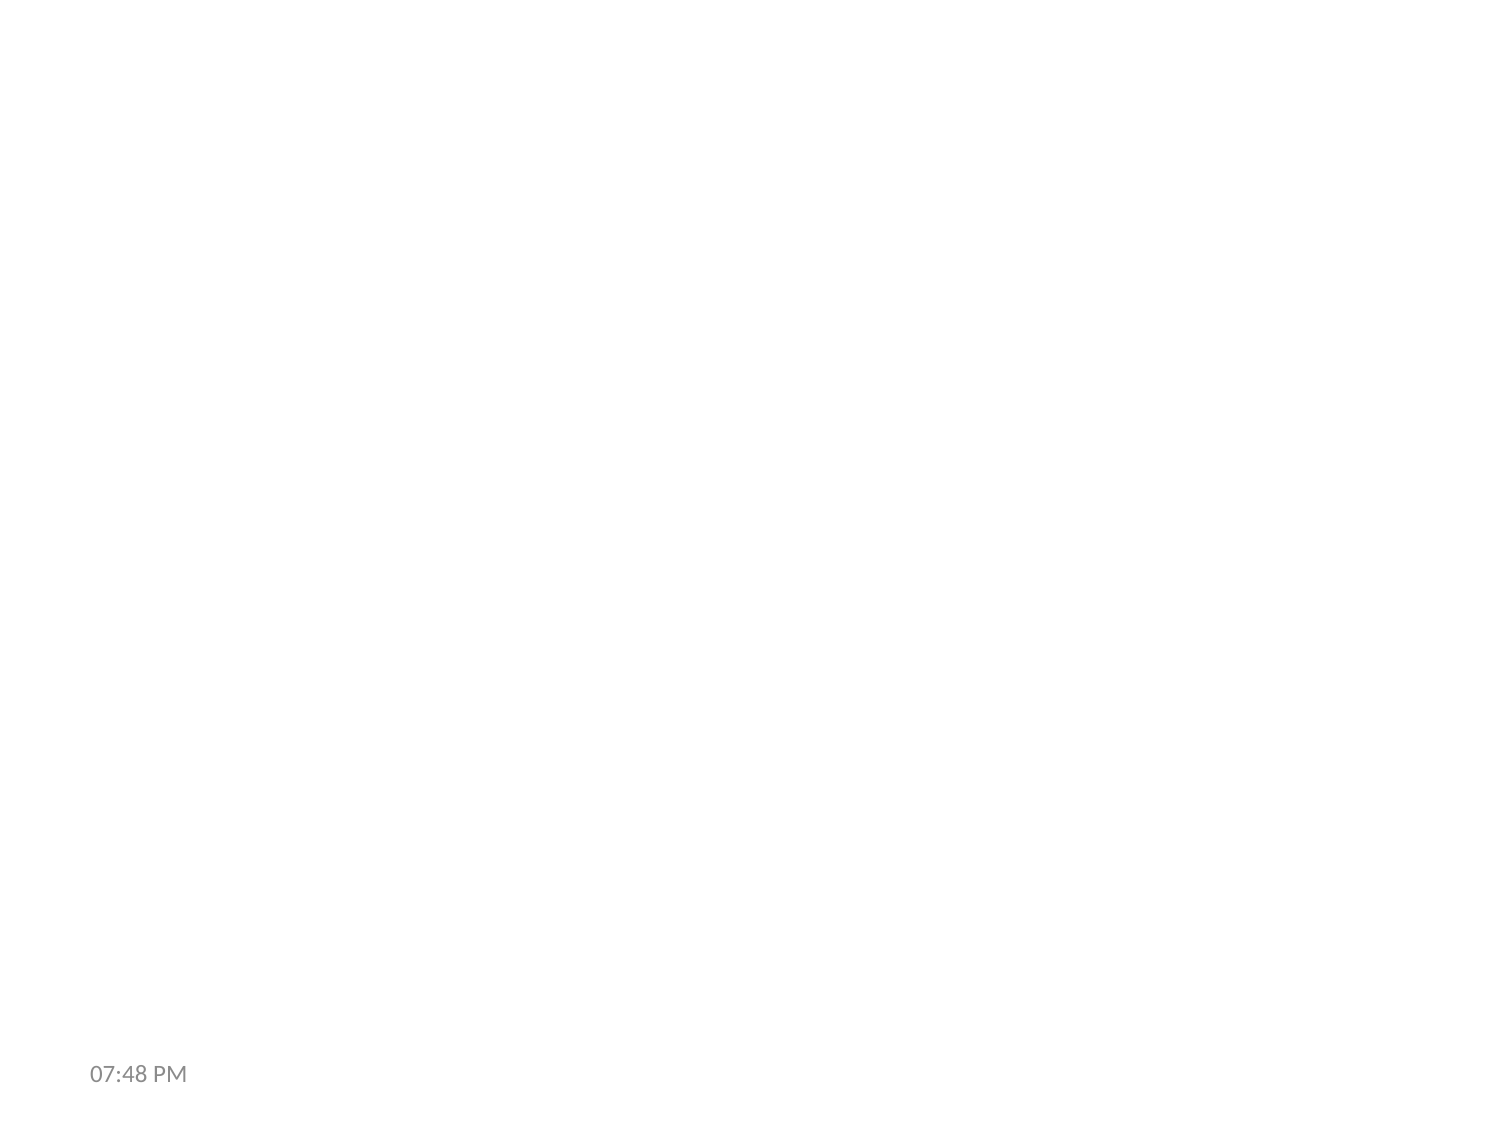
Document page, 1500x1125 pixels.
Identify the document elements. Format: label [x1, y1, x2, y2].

slide_number [75, 1042, 425, 1103]
